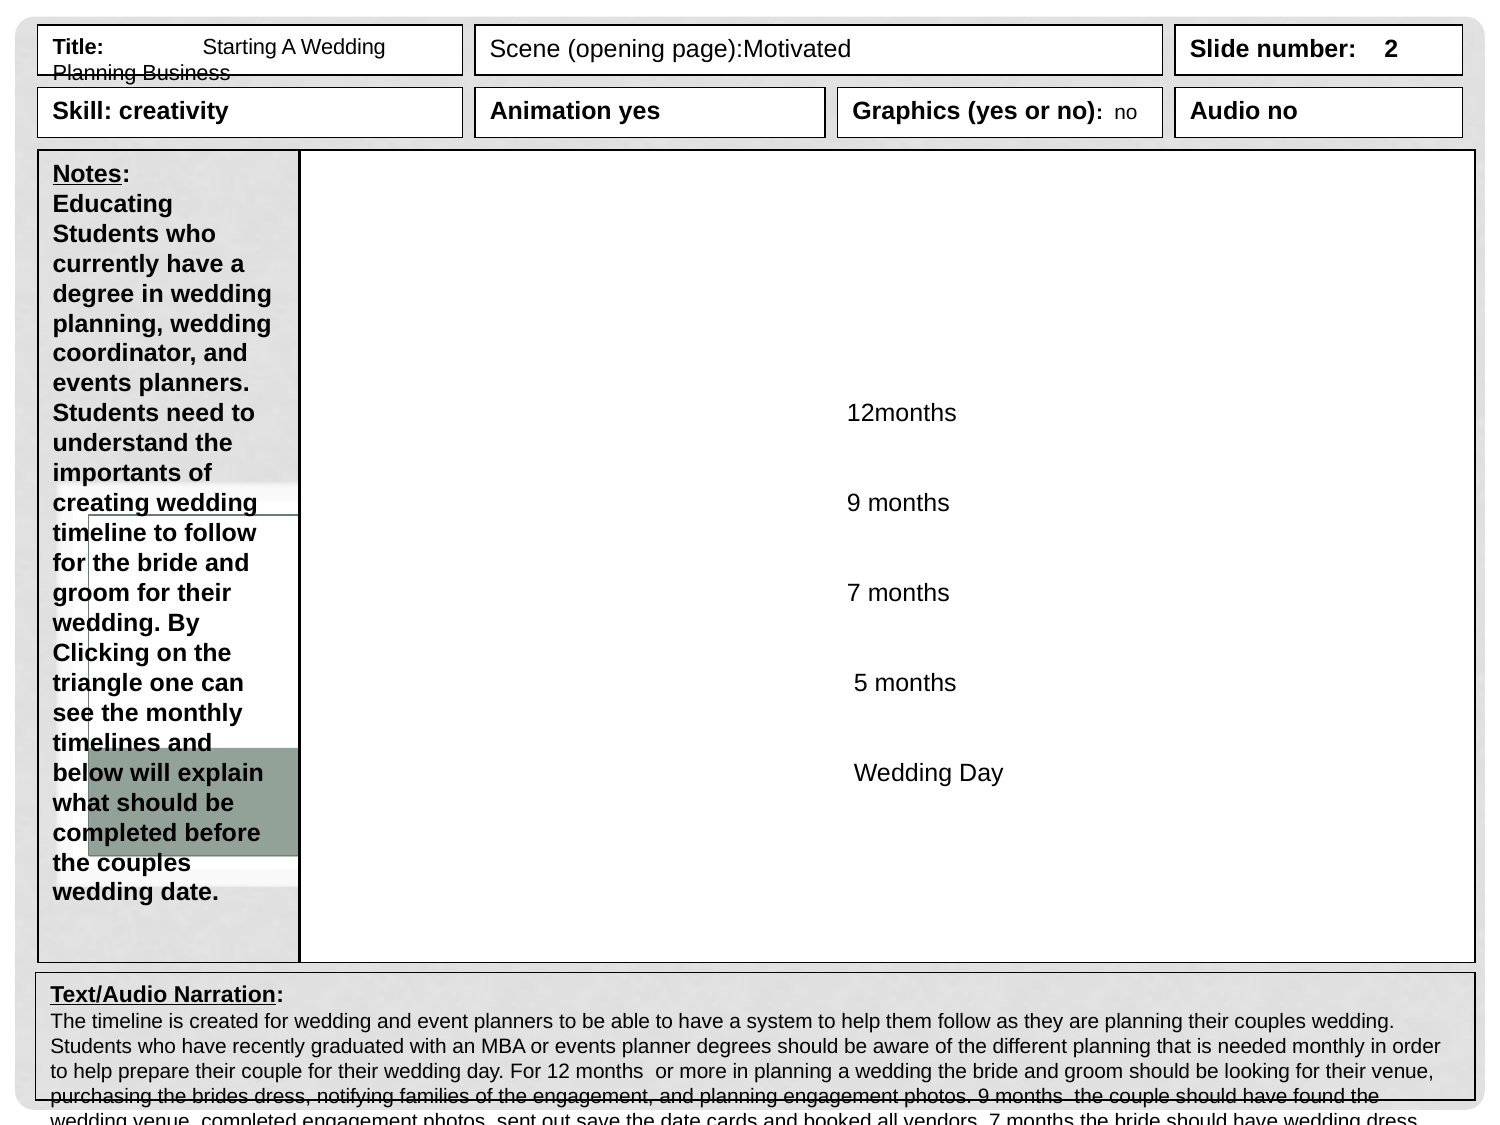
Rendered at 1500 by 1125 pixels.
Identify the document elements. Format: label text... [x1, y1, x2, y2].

text_box Text/Audio Narration: The timeline is created for wedding and event planners to be able to have a system to help them follow as they are planning their couples wedding. Students who have recently graduated with an MBA or events planner degrees should be aware of the different planning that is needed monthly in order to help prepare their couple for their wedding day. For 12 months or more in planning a wedding the bride and groom should be looking for their venue, purchasing the brides dress, notifying families of the engagement, and planning engagement photos. 9 months the couple should have found the wedding venue, completed engagement photos, sent out save the date cards and booked all vendors. 7 months the bride should have wedding dress, bridesmaid dresses, flowers, and all vendors should be getting paid. 5 months bride should be working on wedding invitations, sending them out, ordering last minute wedding items, purchase rings, ordered cake, limo, hotel arrangements for out of state guest and wedding party, planning bridal shower and honey moon location. [35, 972, 1475, 1100]
text_box Title: Starting A Wedding Planning Business [37, 24, 463, 75]
text_box Scene (opening page):Motivated [474, 24, 1163, 75]
text_box Skill: creativity [37, 87, 463, 138]
text_box Audio no [1175, 87, 1463, 138]
text_box Graphics (yes or no): no [837, 87, 1163, 138]
text_box Slide number: 2 [1174, 24, 1463, 75]
text_box Notes: Educating Students who currently have a degree in wedding planning, wedding coordinator, and events planners. Students need to understand the importants of creating wedding timeline to follow for the bride and groom for their wedding. By Clicking on the triangle one can see the monthly timelines and below will explain what should be completed before the couples wedding date. [37, 149, 300, 963]
text_box 12months 9 months 7 months 5 months Wedding Day [300, 149, 1475, 963]
text_box Animation yes [474, 87, 825, 138]
